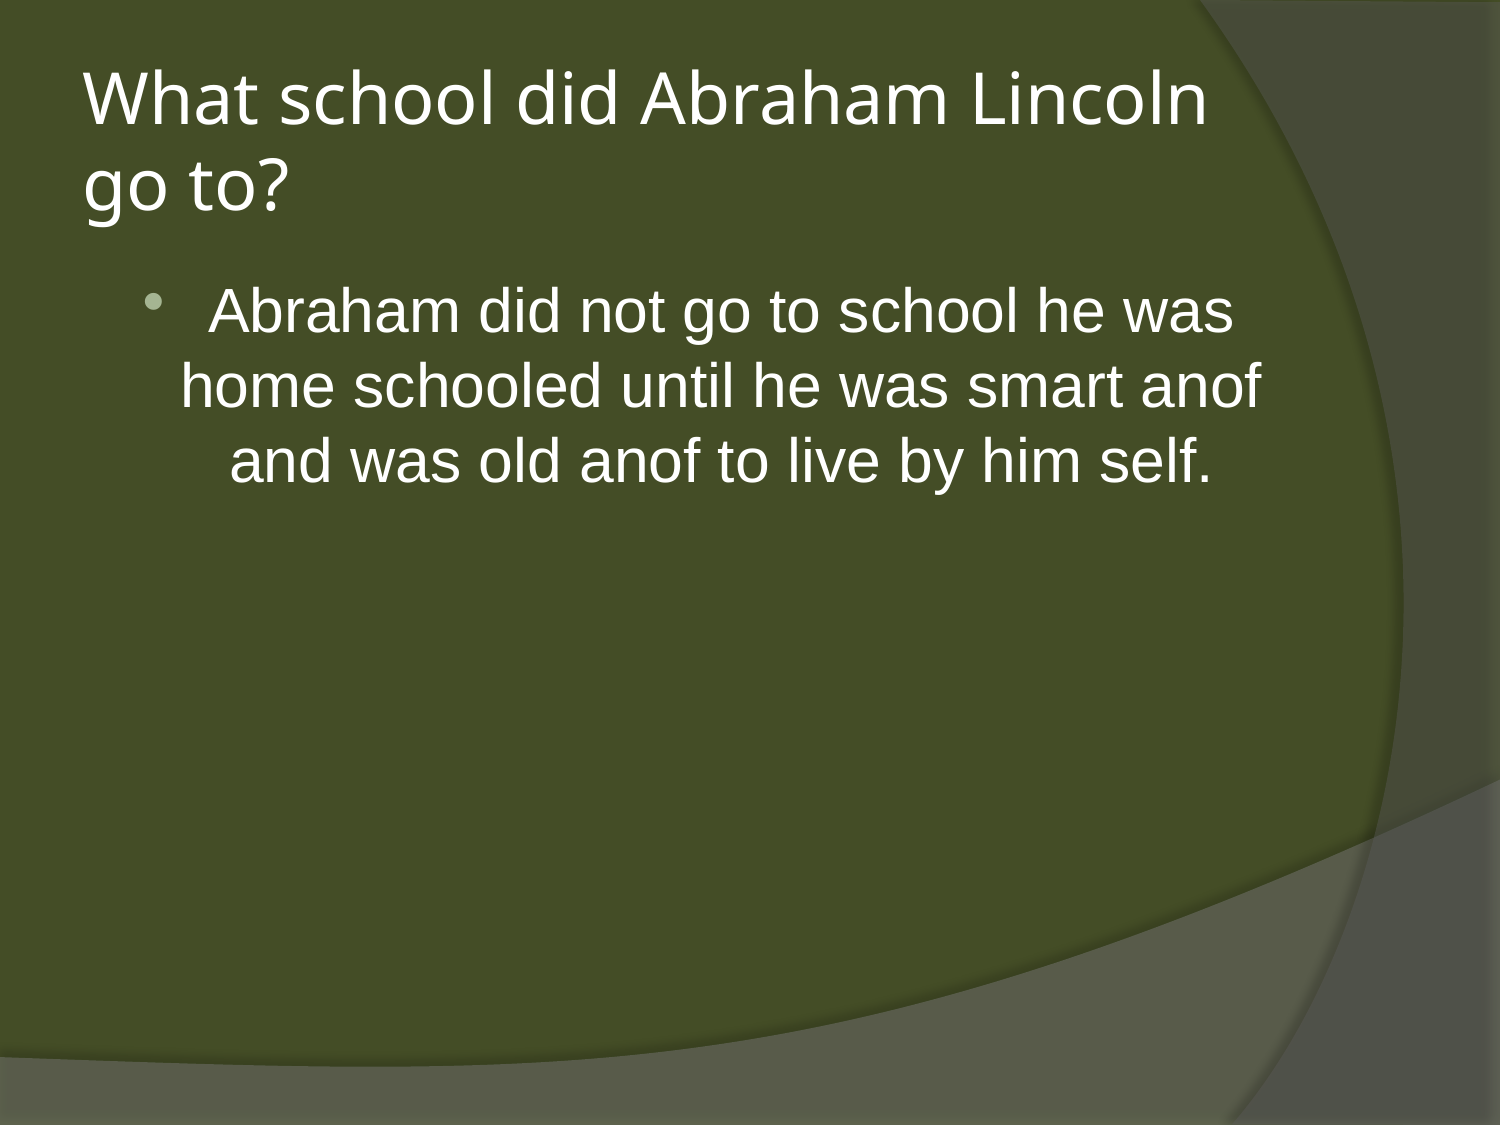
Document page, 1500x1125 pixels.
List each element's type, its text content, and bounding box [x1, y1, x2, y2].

title What school did Abraham Lincoln go to? [75, 45, 1300, 233]
list Abraham did not go to school he was home schooled until he was smart anof and was old anof to live by him self. [75, 262, 1300, 1005]
